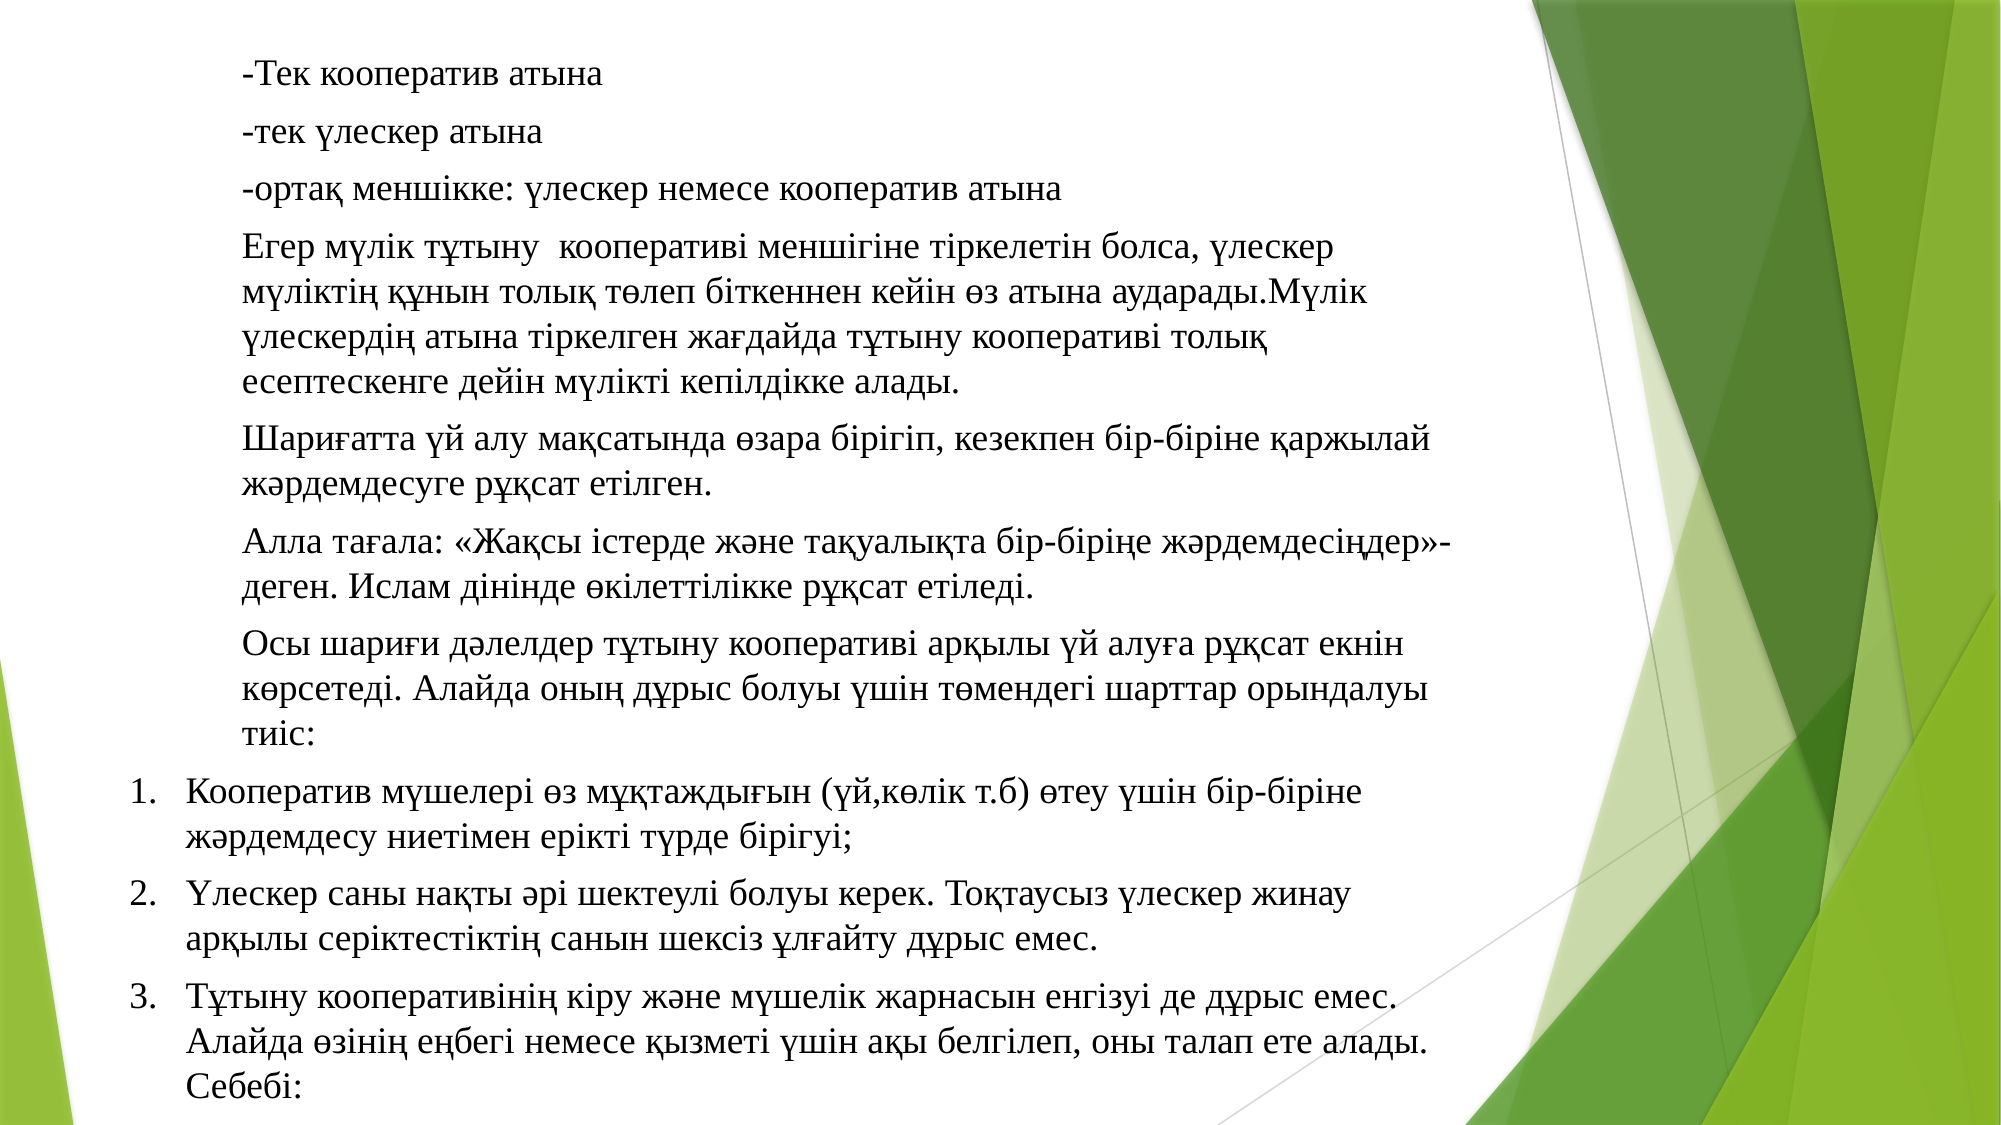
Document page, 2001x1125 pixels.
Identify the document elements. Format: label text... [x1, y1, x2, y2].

text_box -Тек кооператив атына -тек үлескер атына -ортақ меншікке: үлескер немесе кооператив атына Егер мүлік тұтыну кооперативі меншігіне тіркелетін болса, үлескер мүліктің құнын толық төлеп біткеннен кейін өз атына аударады.Мүлік үлескердің атына тіркелген жағдайда тұтыну кооперативі толық есептескенге дейін мүлікті кепілдікке алады. Шариғатта үй алу мақсатында өзара бірігіп, кезекпен бір-біріне қаржылай жәрдемдесуге рұқсат етілген. Алла тағала: «Жақсы істерде және тақуалықта бір-біріңе жәрдемдесіңдер»- деген. Ислам дінінде өкілеттілікке рұқсат етіледі. Осы шариғи дәлелдер тұтыну кооперативі арқылы үй алуға рұқсат екнін көрсетеді. Алайда оның дұрыс болуы үшін төмендегі шарттар орындалуы тиіс: Кооператив мүшелері өз мұқтаждығын (үй,көлік т.б) өтеу үшін бір-біріне жәрдемдесу ниетімен ерікті түрде бірігуі; Үлескер саны нақты әрі шектеулі болуы керек. Тоқтаусыз үлескер жинау арқылы серіктестіктің санын шексіз ұлғайту дұрыс емес. Тұтыну кооперативінің кіру және мүшелік жарнасын енгізуі де дұрыс емес. Алайда өзінің еңбегі немесе қызметі үшін ақы белгілеп, оны талап ете алады. Себебі: [114, 40, 1486, 1114]
